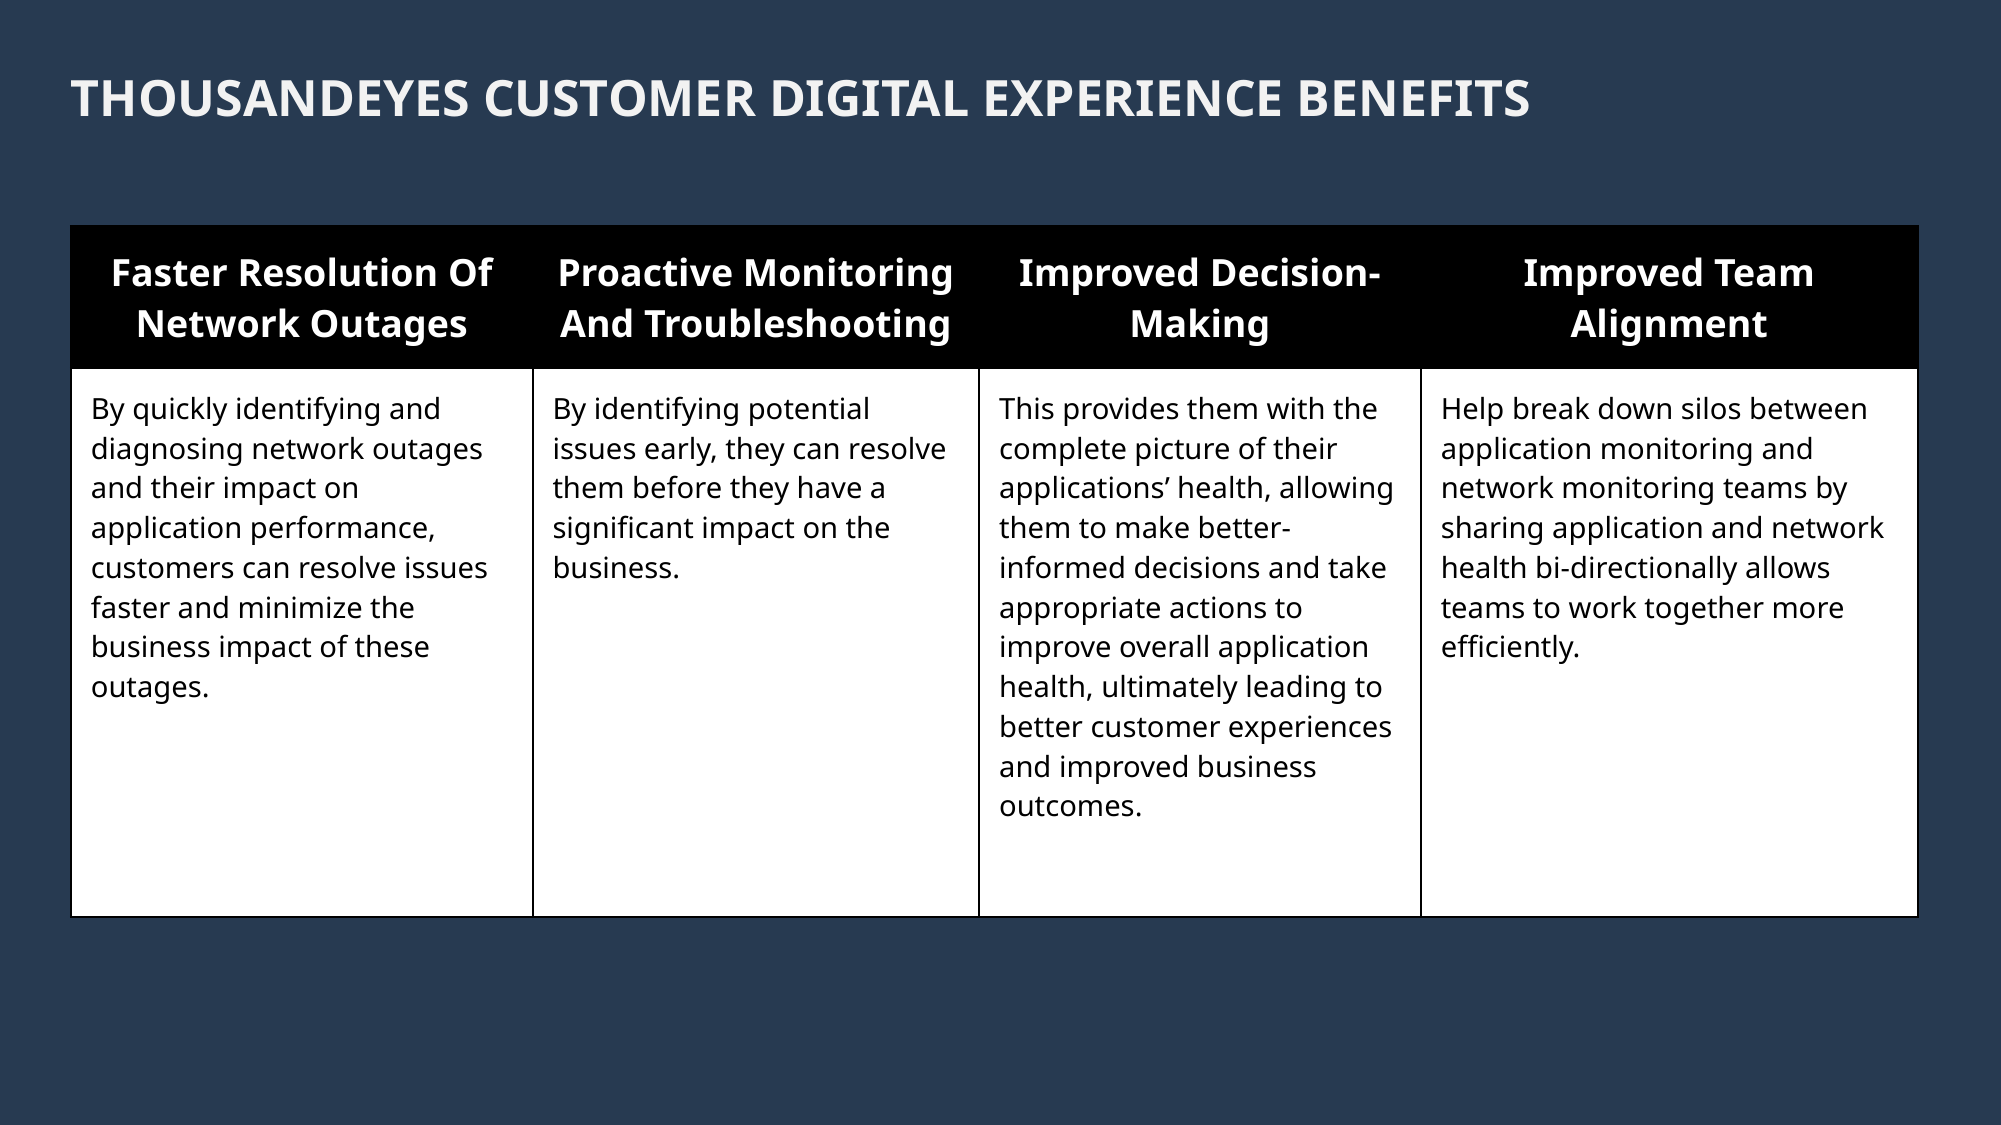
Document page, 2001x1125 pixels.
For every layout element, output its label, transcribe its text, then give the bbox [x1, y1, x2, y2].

table_header Proactive Monitoring And Troubleshooting [534, 227, 978, 367]
table_cell By identifying potential issues early, they can resolve them before they have a significant impact on the business. [534, 369, 978, 916]
table_cell By quickly identifying and diagnosing network outages and their impact on application performance, customers can resolve issues faster and minimize the business impact of these outages. [72, 369, 532, 916]
table_header Faster Resolution Of Network Outages [72, 227, 532, 367]
table_cell This provides them with the complete picture of their applications’ health, allowing them to make better-informed decisions and take appropriate actions to improve overall application health, ultimately leading to better customer experiences and improved business outcomes. [980, 369, 1420, 916]
title ThousandEyes Customer Digital Experience Benefits [70, 58, 1930, 135]
table_cell Help break down silos between application monitoring and network monitoring teams by sharing application and network health bi-directionally allows teams to work together more efficiently. [1422, 369, 1917, 916]
table_header Improved Team Alignment [1422, 227, 1917, 367]
table_header Improved Decision-Making [980, 227, 1420, 367]
